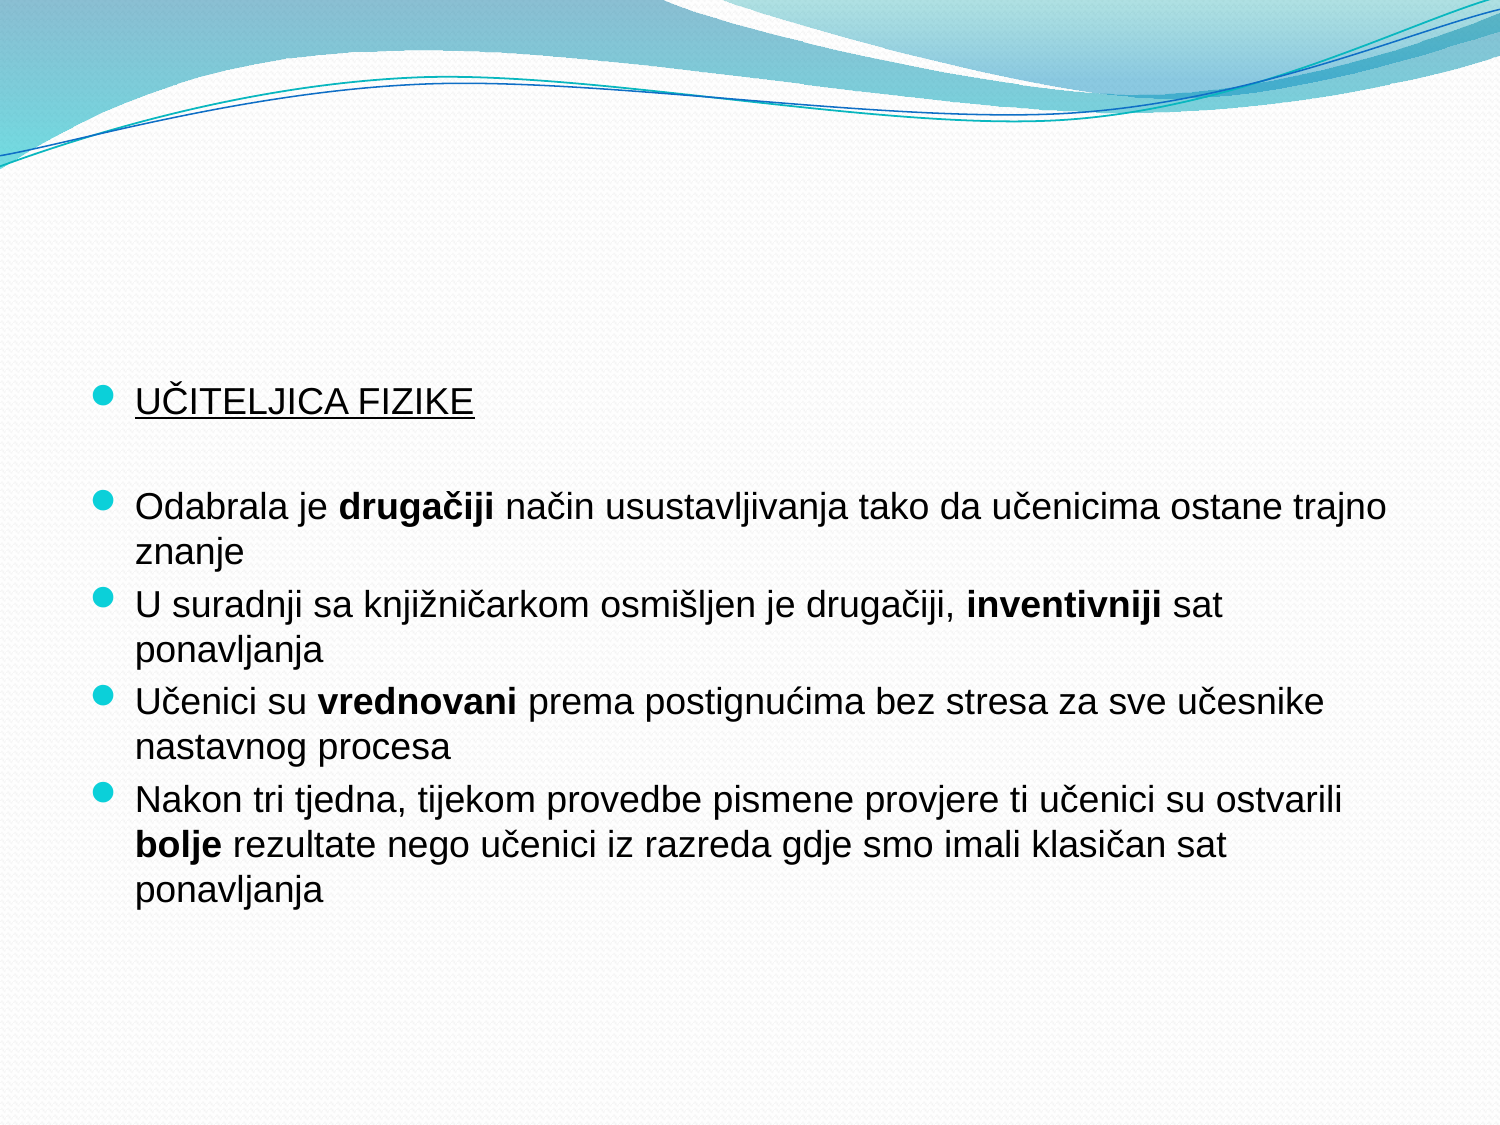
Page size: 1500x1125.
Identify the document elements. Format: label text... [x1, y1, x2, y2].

list UČITELJICA FIZIKE Odabrala je drugačiji način usustavljivanja tako da učenicima ostane trajno znanje U suradnji sa knjižničarkom osmišljen je drugačiji, inventivniji sat ponavljanja Učenici su vrednovani prema postignućima bez stresa za sve učesnike nastavnog procesa Nakon tri tjedna, tijekom provedbe pismene provjere ti učenici su ostvarili bolje rezultate nego učenici iz razreda gdje smo imali klasičan sat ponavljanja [75, 317, 1425, 1038]
